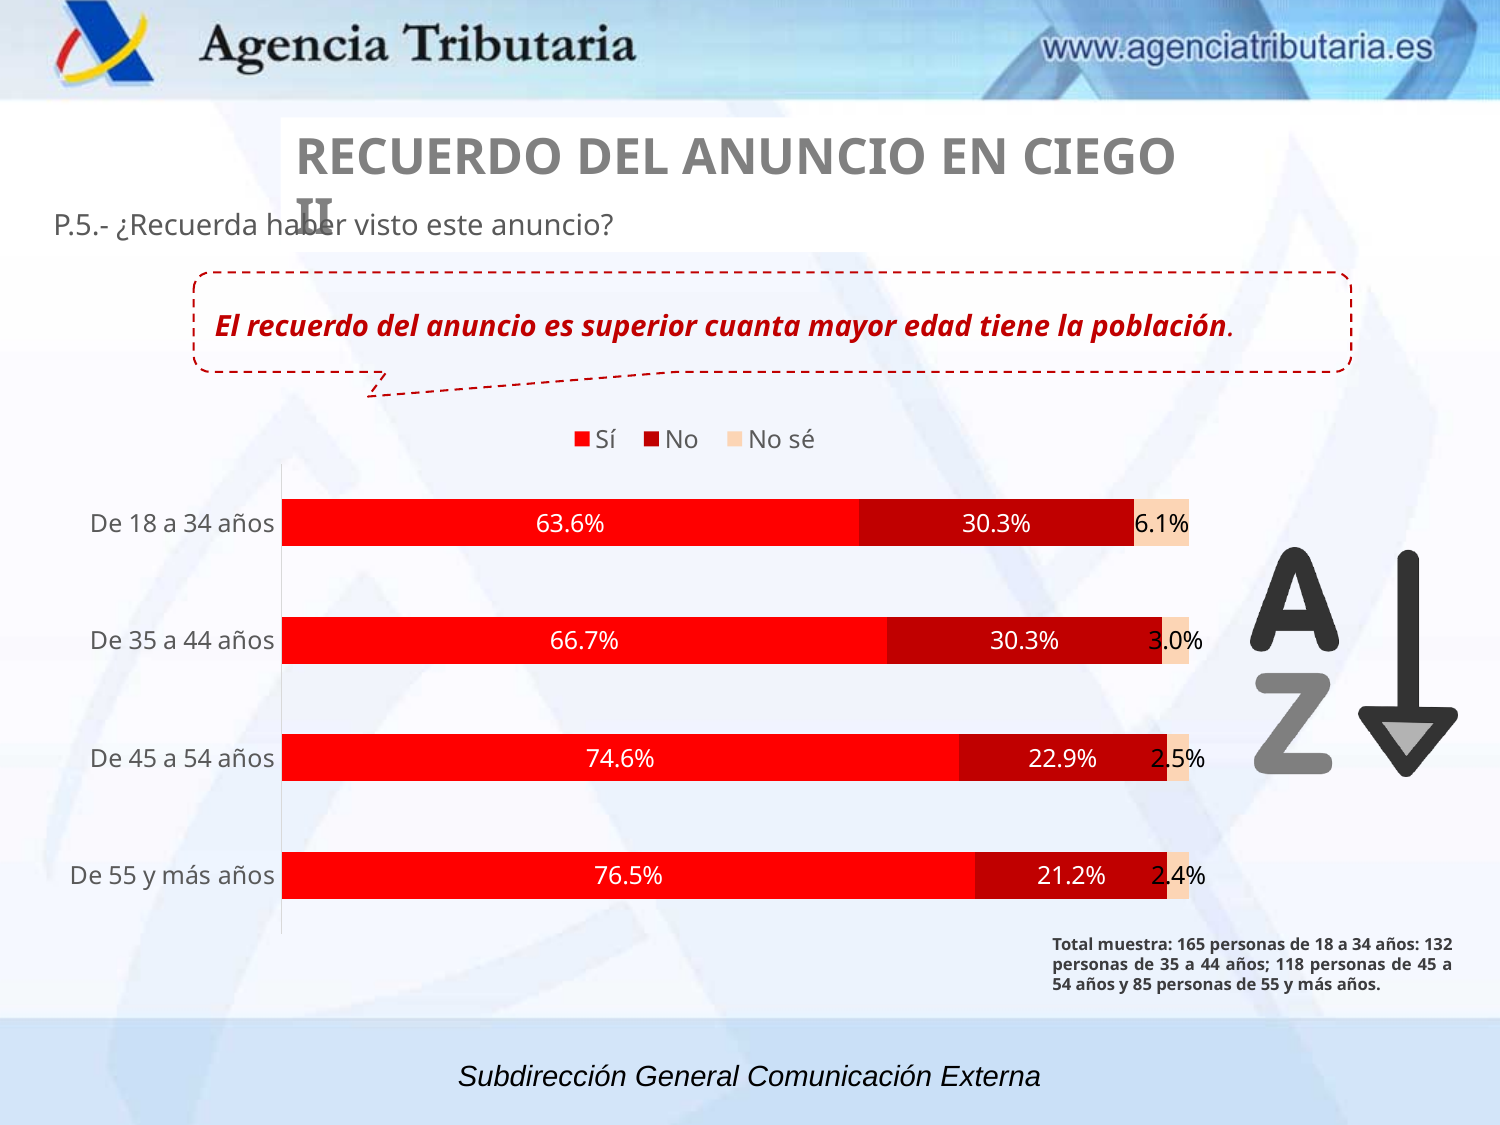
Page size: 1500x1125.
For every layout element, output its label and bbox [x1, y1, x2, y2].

chart [46, 399, 1217, 1006]
picture [0, 0, 1500, 1125]
